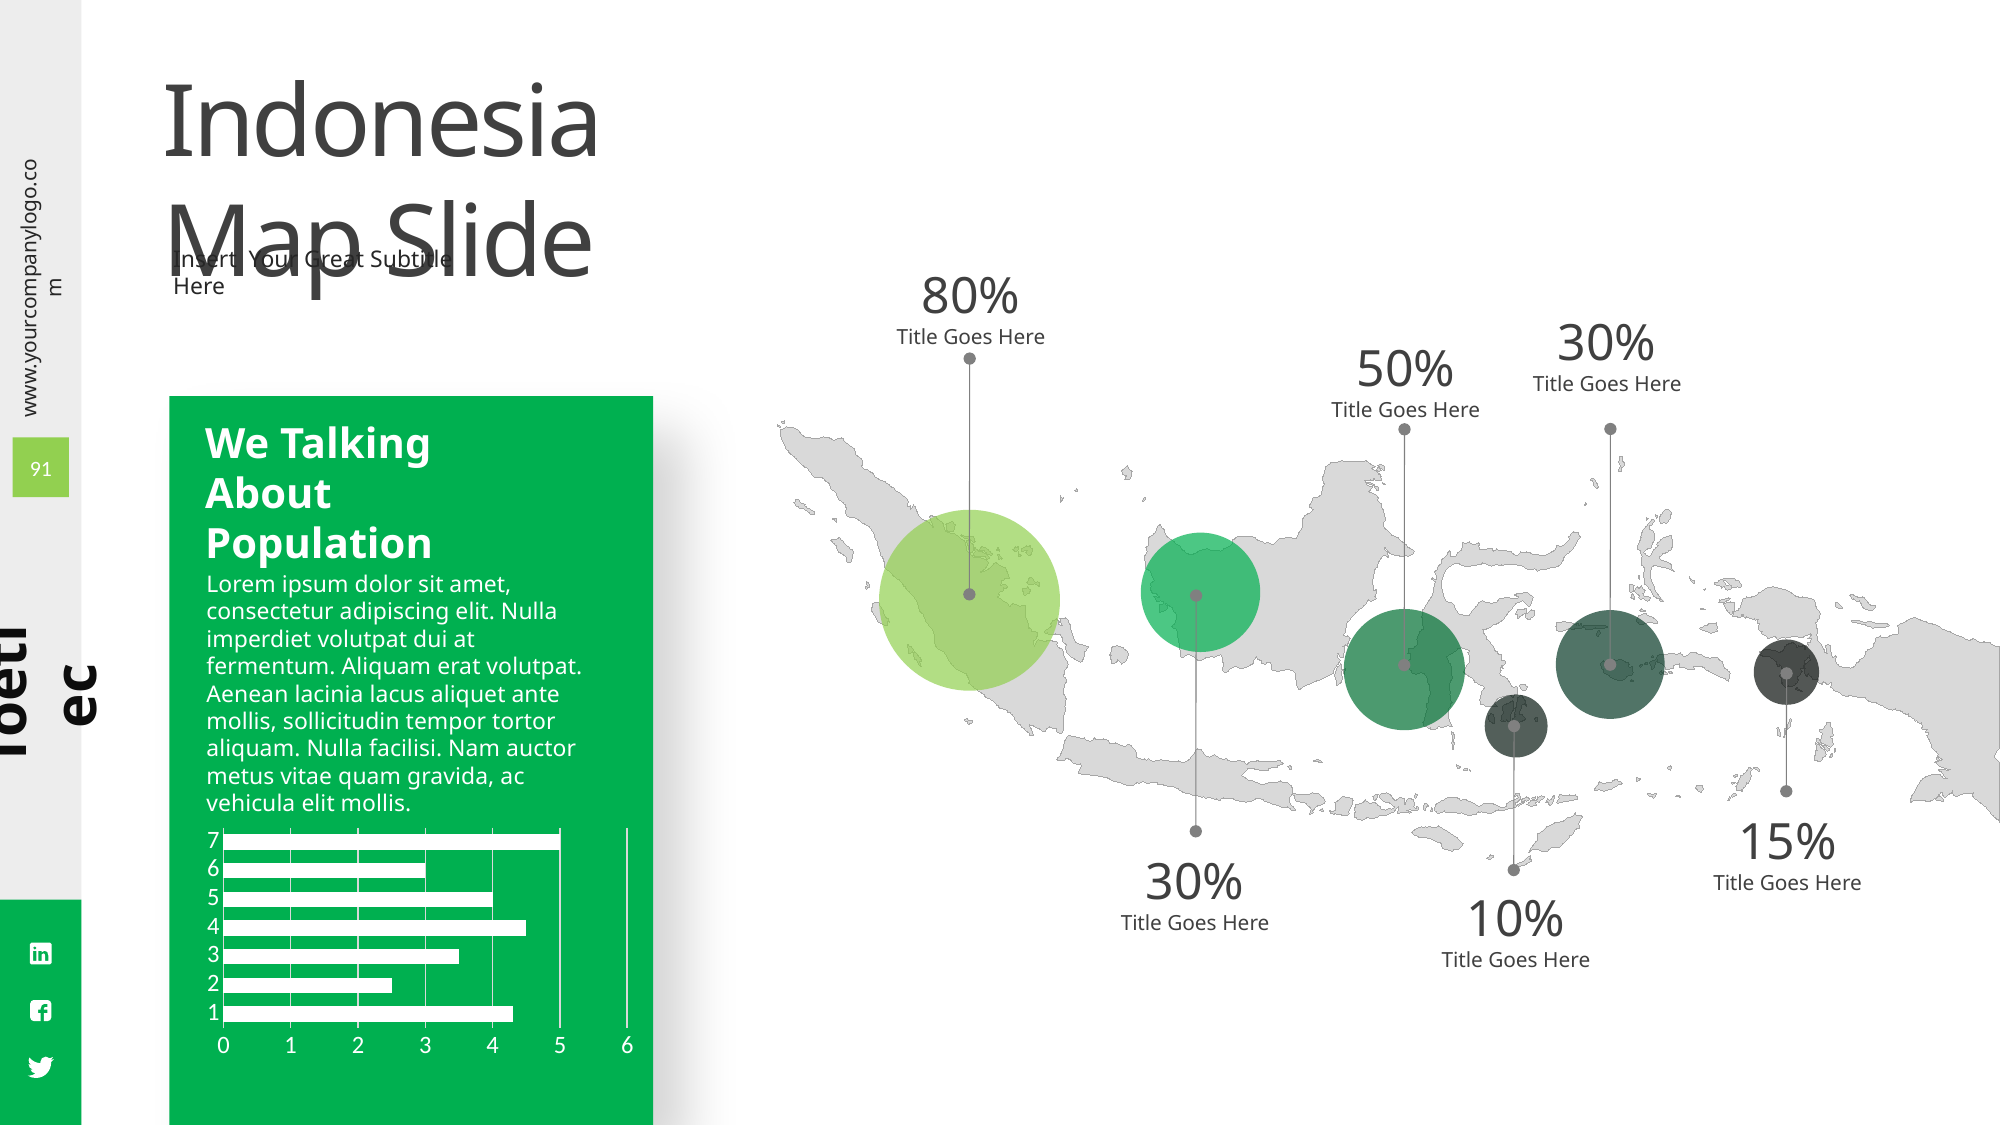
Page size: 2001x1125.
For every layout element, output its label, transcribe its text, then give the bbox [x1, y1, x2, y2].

slide_number 91 [12, 437, 69, 498]
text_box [777, 263, 2000, 972]
text_box Lorem ipsum dolor sit amet, consectetur adipiscing elit. Nulla imperdiet volutpat dui at fermentum. Aliquam erat volutpat. Aenean lacinia lacus aliquet ante mollis, sollicitudin tempor tortor aliquam. Nulla facilisi. Nam auctor metus vitae quam gravida, ac vehicula elit mollis. [191, 561, 619, 824]
chart [207, 779, 634, 1060]
text_box Indonesia Map Slide [147, 116, 677, 236]
text_box [168, 395, 654, 1125]
text_box Insert Your Great Subtitle Here [158, 237, 512, 307]
text_box We Talking About Population [190, 427, 563, 557]
